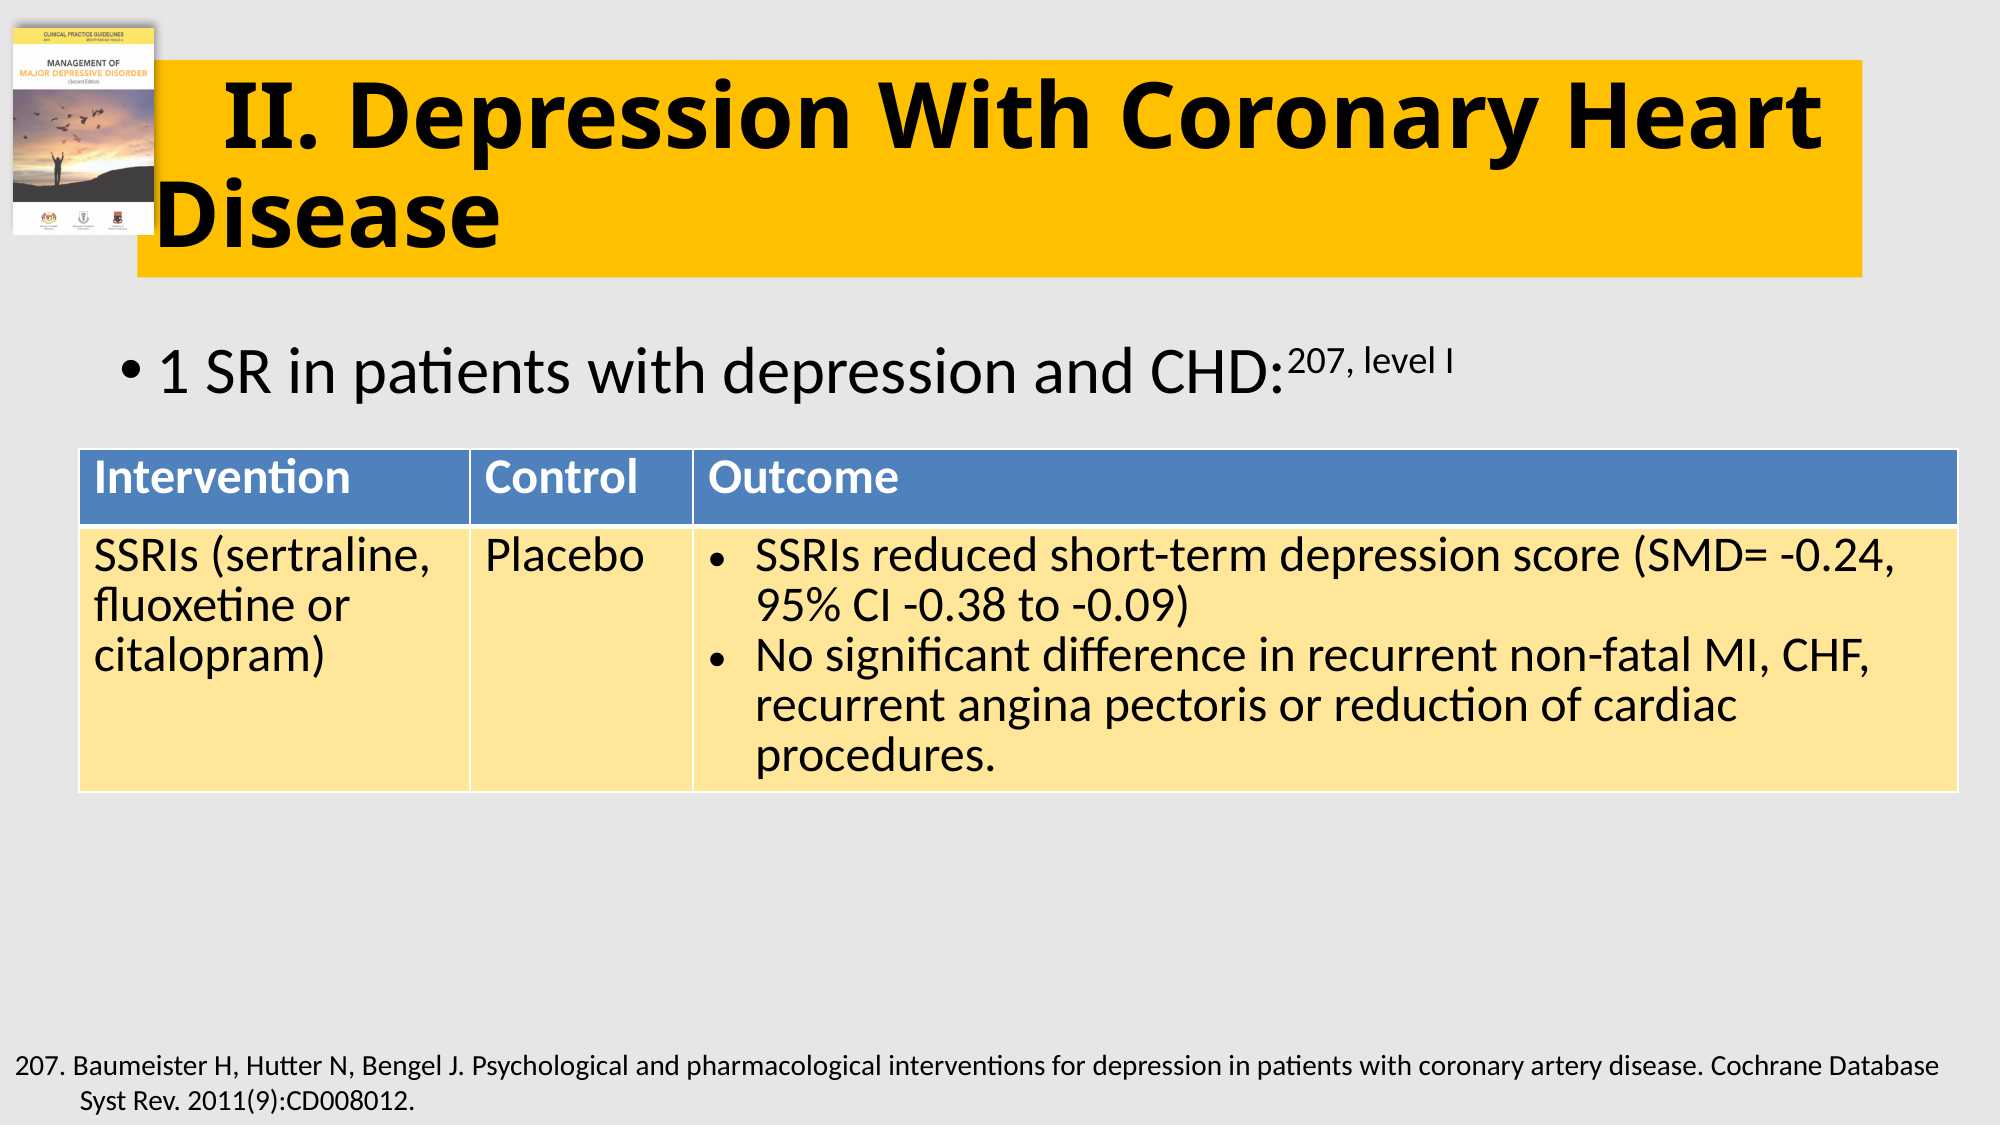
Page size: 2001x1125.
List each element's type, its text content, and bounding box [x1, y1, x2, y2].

table_header Outcome [694, 450, 1957, 524]
table_header Control [471, 450, 692, 524]
table_cell SSRIs reduced short-term depression score (SMD= -0.24, 95% CI -0.38 to -0.09) No significant difference in recurrent non-fatal MI, CHF, recurrent angina pectoris or reduction of cardiac procedures. [694, 529, 1957, 791]
list 1 SR in patients with depression and CHD:207, level I [104, 328, 1896, 445]
table_header Intervention [80, 450, 469, 524]
text_box 207. Baumeister H, Hutter N, Bengel J. Psychological and pharmacological interventions for depression in patients with coronary artery disease. Cochrane Database Syst Rev. 2011(9):CD008012. [0, 1039, 2000, 1124]
table_cell Placebo [471, 529, 692, 791]
title II. Depression With Coronary Heart Disease [137, 59, 1863, 278]
table_cell SSRIs (sertraline, fluoxetine or citalopram) [80, 529, 469, 791]
picture [13, 28, 154, 235]
